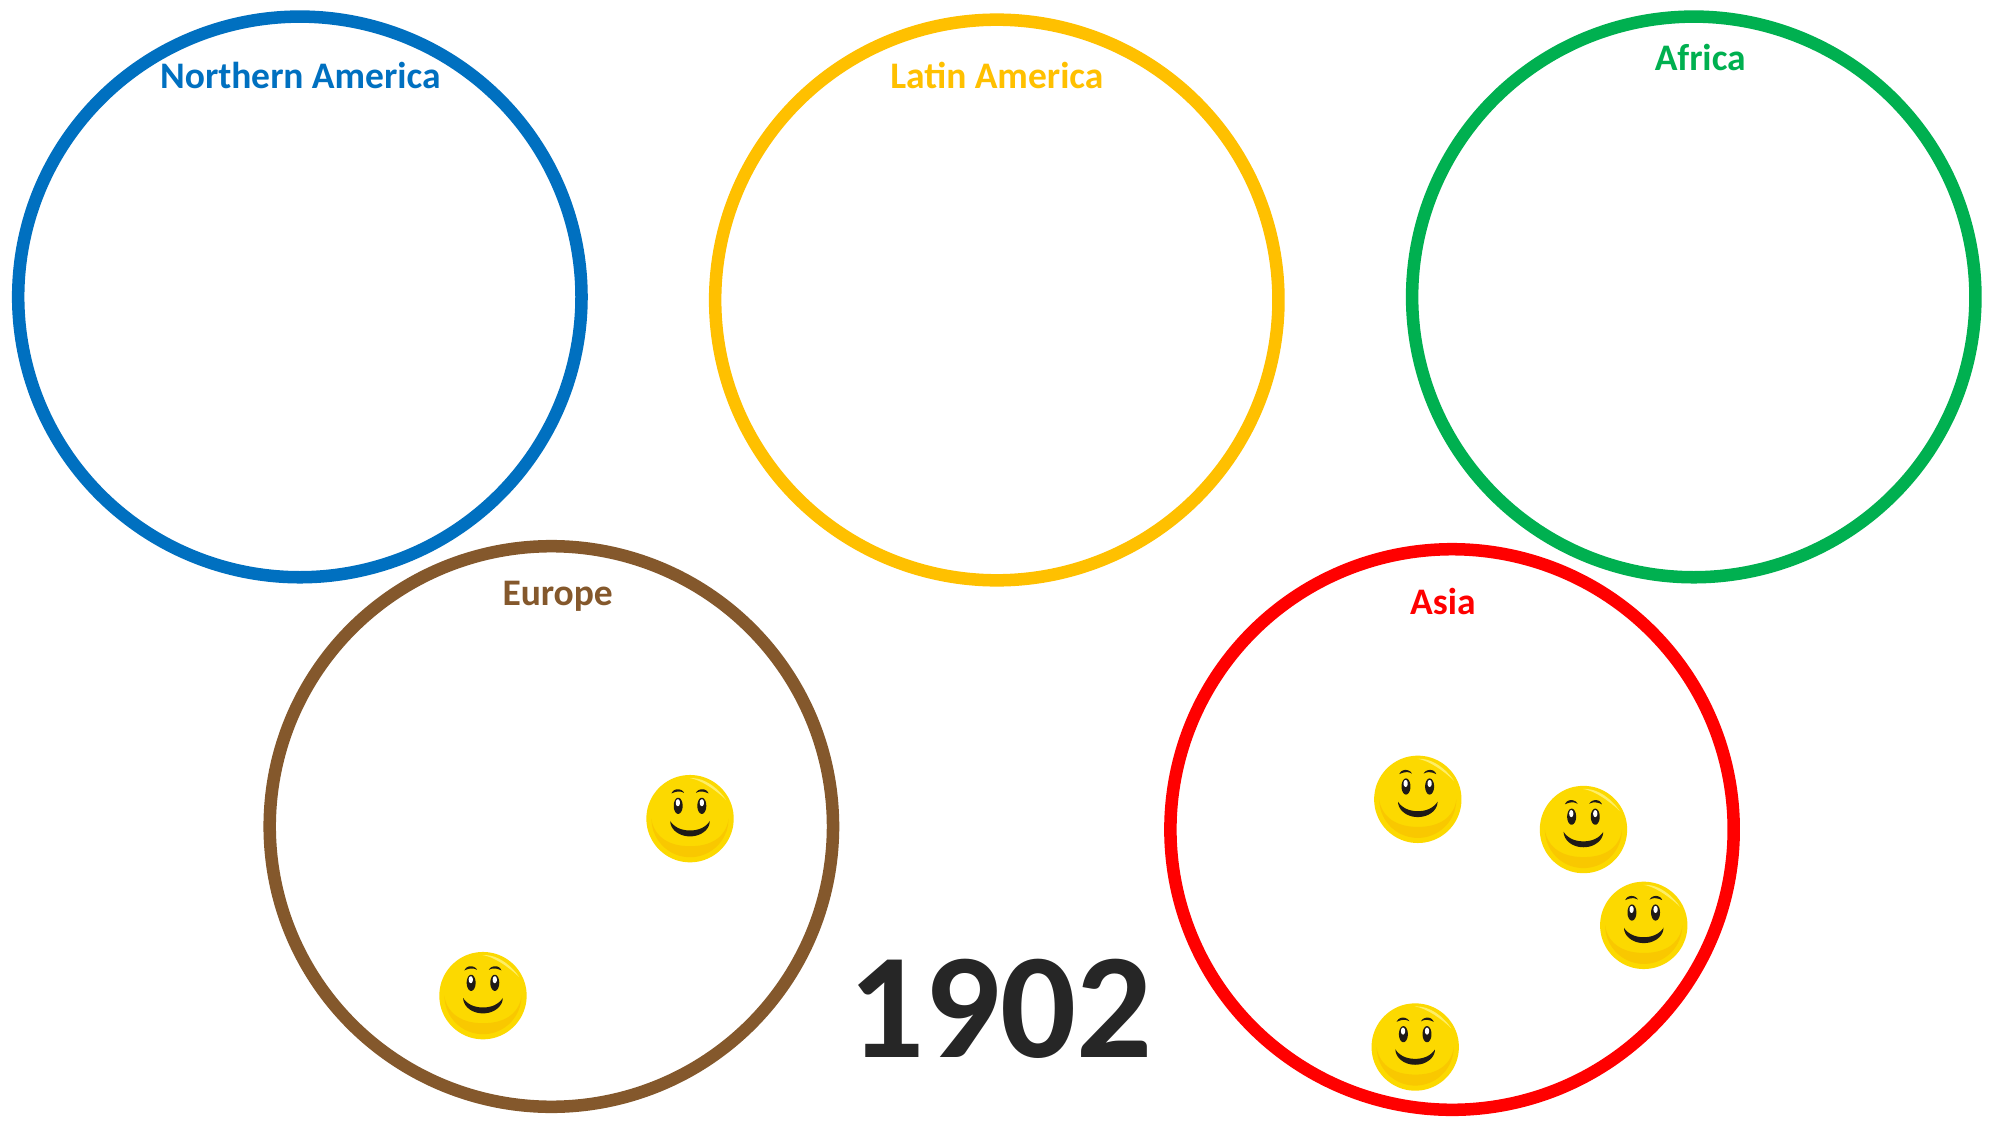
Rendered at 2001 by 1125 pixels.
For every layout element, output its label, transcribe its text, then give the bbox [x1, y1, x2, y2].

picture [1539, 785, 1628, 874]
text_box [178, 15, 422, 43]
picture [439, 951, 527, 1040]
text_box Asia [1395, 569, 1493, 630]
text_box [714, 46, 1280, 582]
text_box Africa [1640, 25, 1788, 86]
text_box [1411, 15, 1977, 579]
text_box [881, 18, 1112, 43]
text_box [268, 545, 835, 1108]
text_box [1169, 548, 1735, 1111]
picture [1600, 881, 1688, 970]
text_box Northern America [145, 43, 497, 104]
picture [646, 774, 734, 863]
text_box 1902 [820, 900, 1181, 1095]
picture [1371, 1003, 1459, 1091]
text_box Latin America [875, 43, 1122, 104]
picture [1374, 755, 1462, 843]
text_box Europe [488, 560, 647, 621]
text_box [17, 61, 583, 579]
